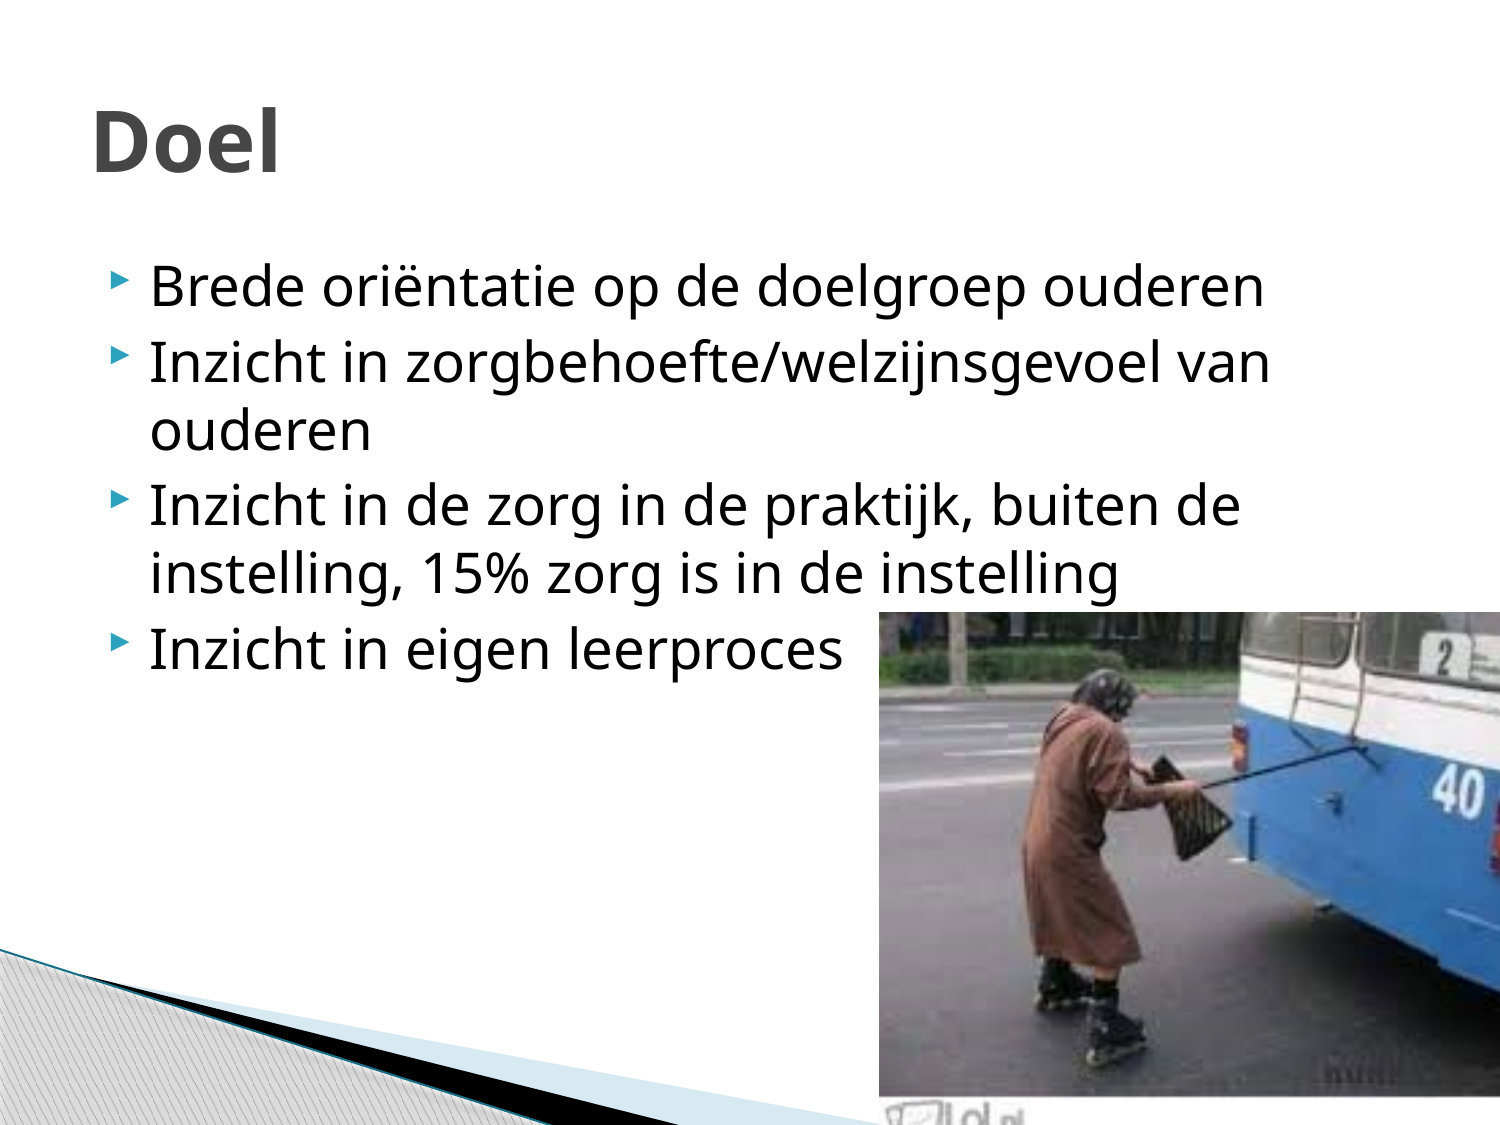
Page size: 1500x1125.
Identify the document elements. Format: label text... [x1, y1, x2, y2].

picture [879, 612, 1500, 1125]
list Brede oriëntatie op de doelgroep ouderen Inzicht in zorgbehoefte/welzijnsgevoel van ouderen Inzicht in de zorg in de praktijk, buiten de instelling, 15% zorg is in de instelling Inzicht in eigen leerproces [75, 243, 1425, 986]
title Doel [75, 45, 1425, 233]
